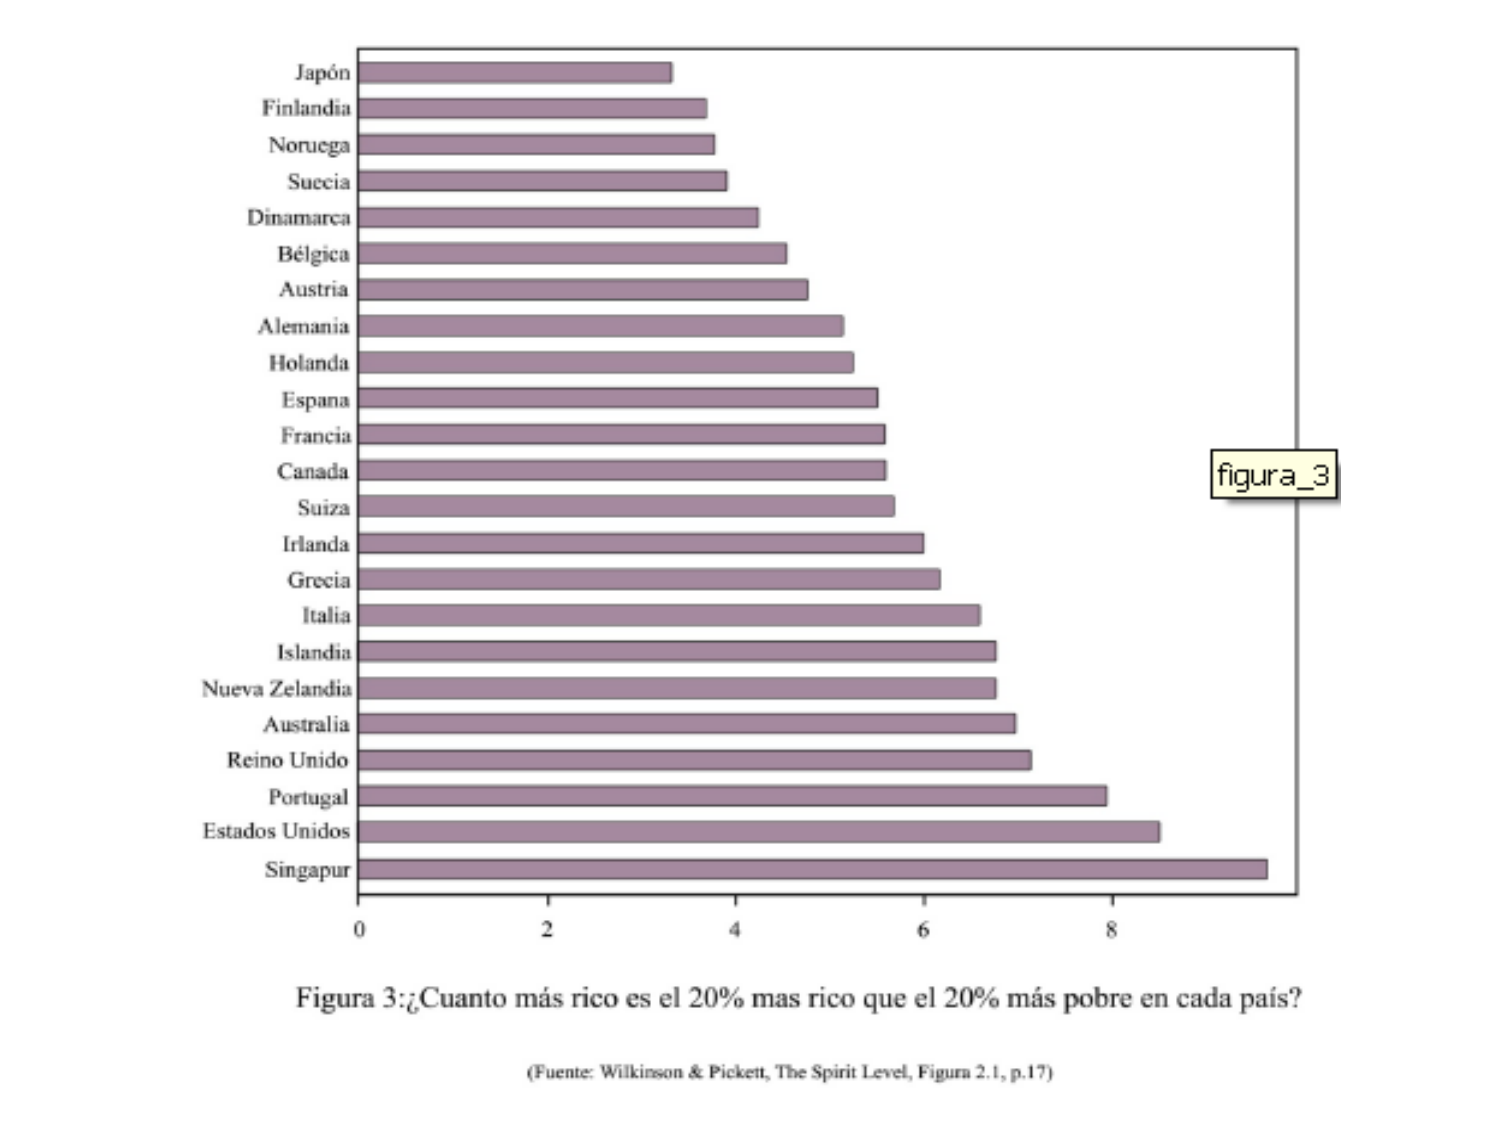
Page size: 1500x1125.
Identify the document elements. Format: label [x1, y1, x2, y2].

picture [194, 18, 1341, 1100]
